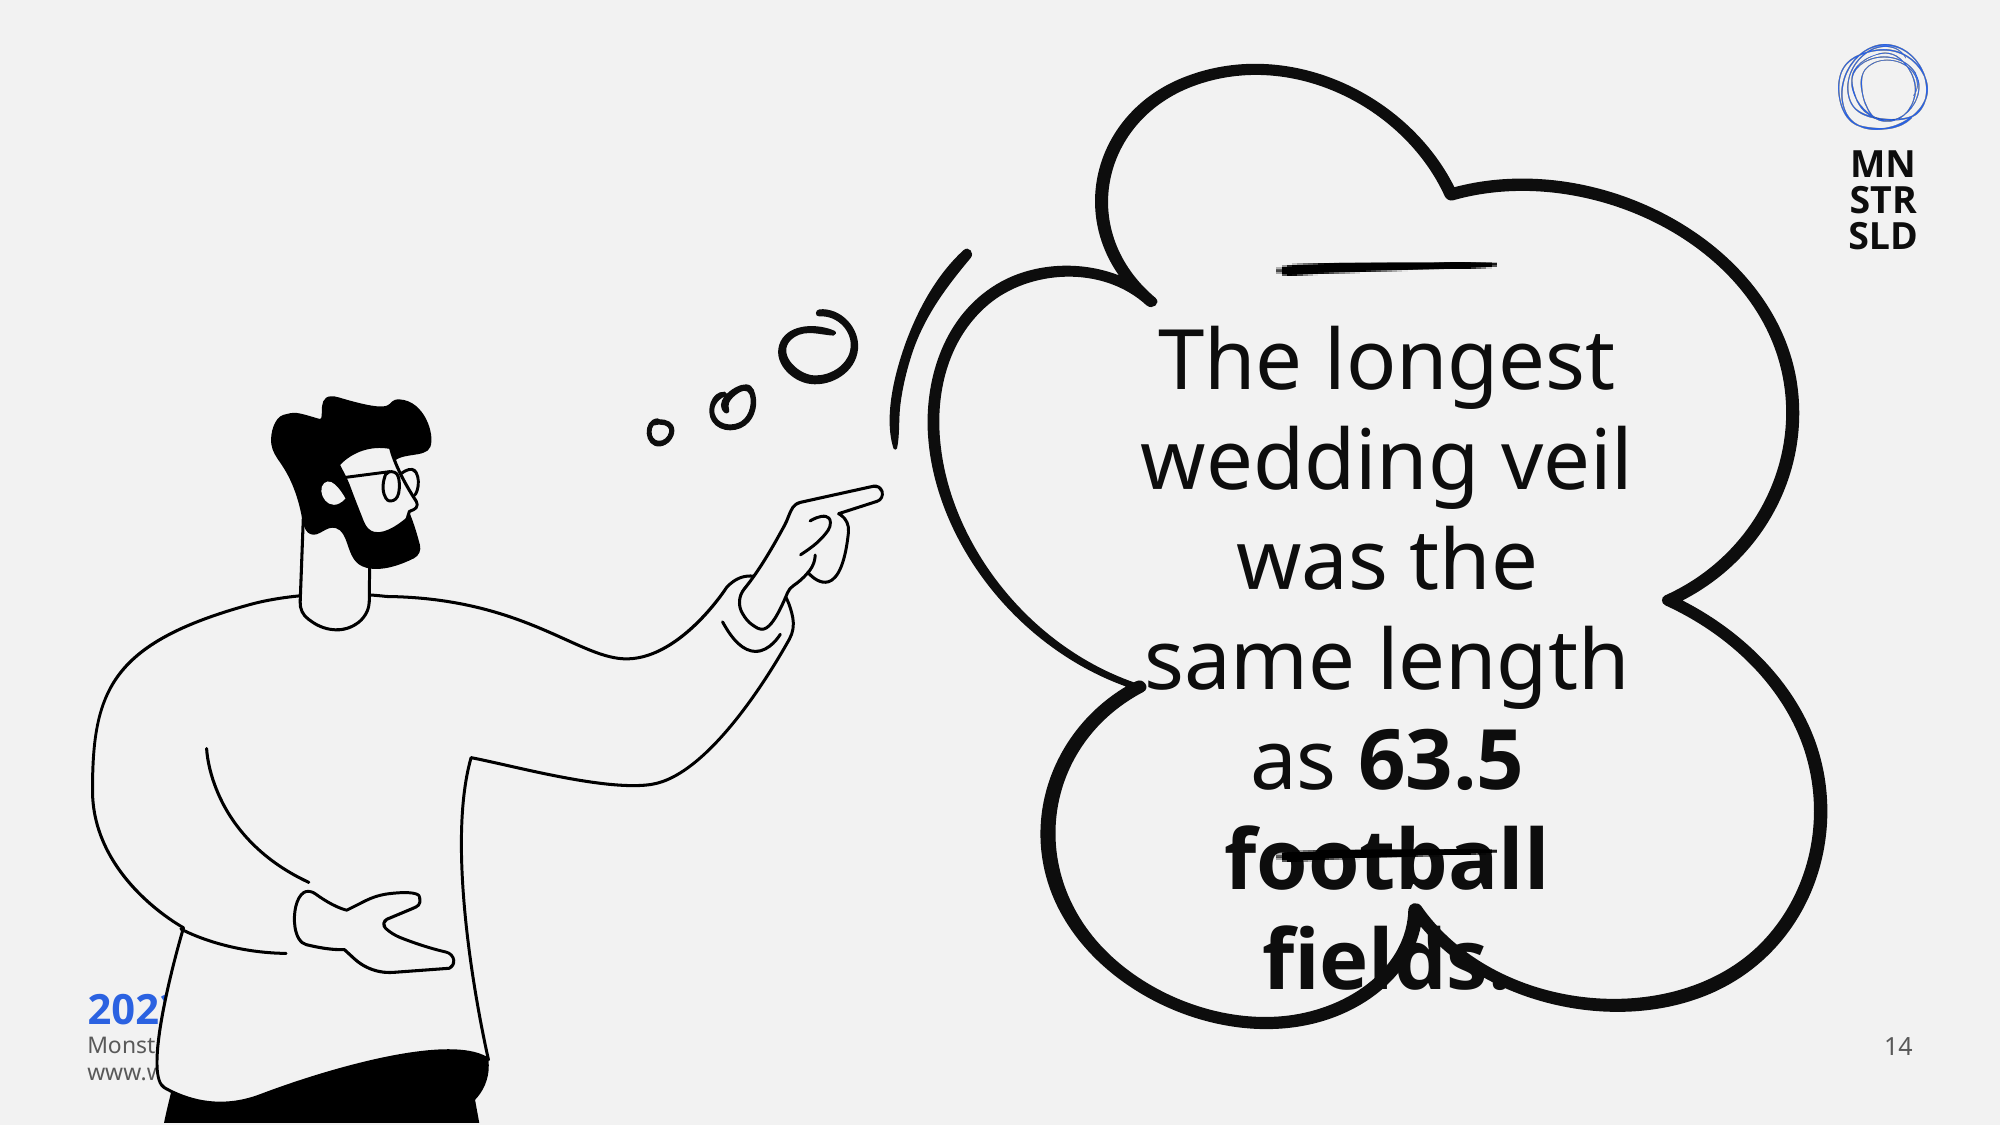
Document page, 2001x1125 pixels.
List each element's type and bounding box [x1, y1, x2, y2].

picture [1838, 44, 1928, 130]
text_box [646, 108, 1880, 1053]
text_box [0, 0, 915, 898]
text_box [90, 898, 884, 1124]
